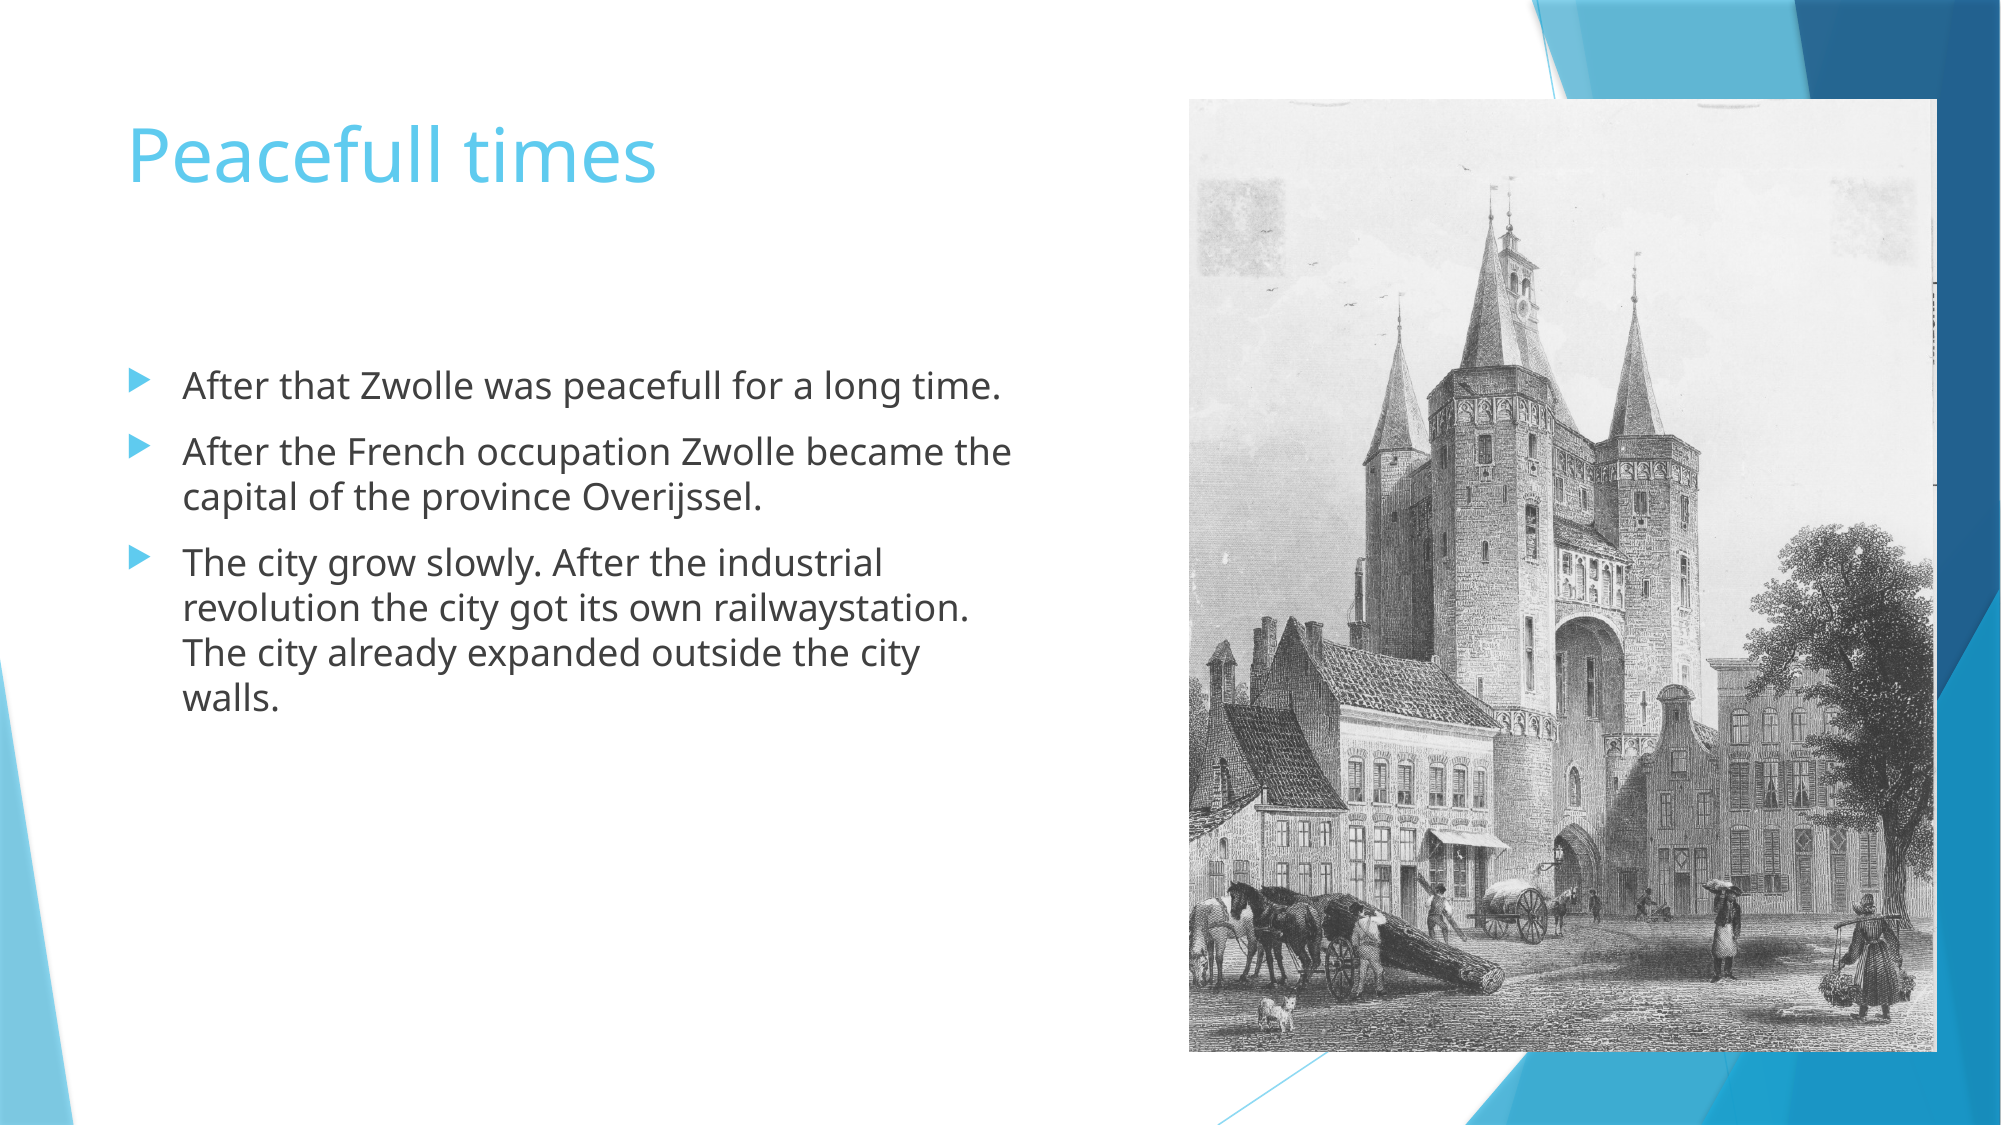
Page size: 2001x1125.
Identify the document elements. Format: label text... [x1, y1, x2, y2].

picture [1189, 99, 1938, 1053]
title Peacefull times [111, 99, 1188, 317]
list After that Zwolle was peacefull for a long time. After the French occupation Zwolle became the capital of the province Overijssel. The city grow slowly. After the industrial revolution the city got its own railwaystation. The city already expanded outside the city walls. [111, 354, 1031, 992]
